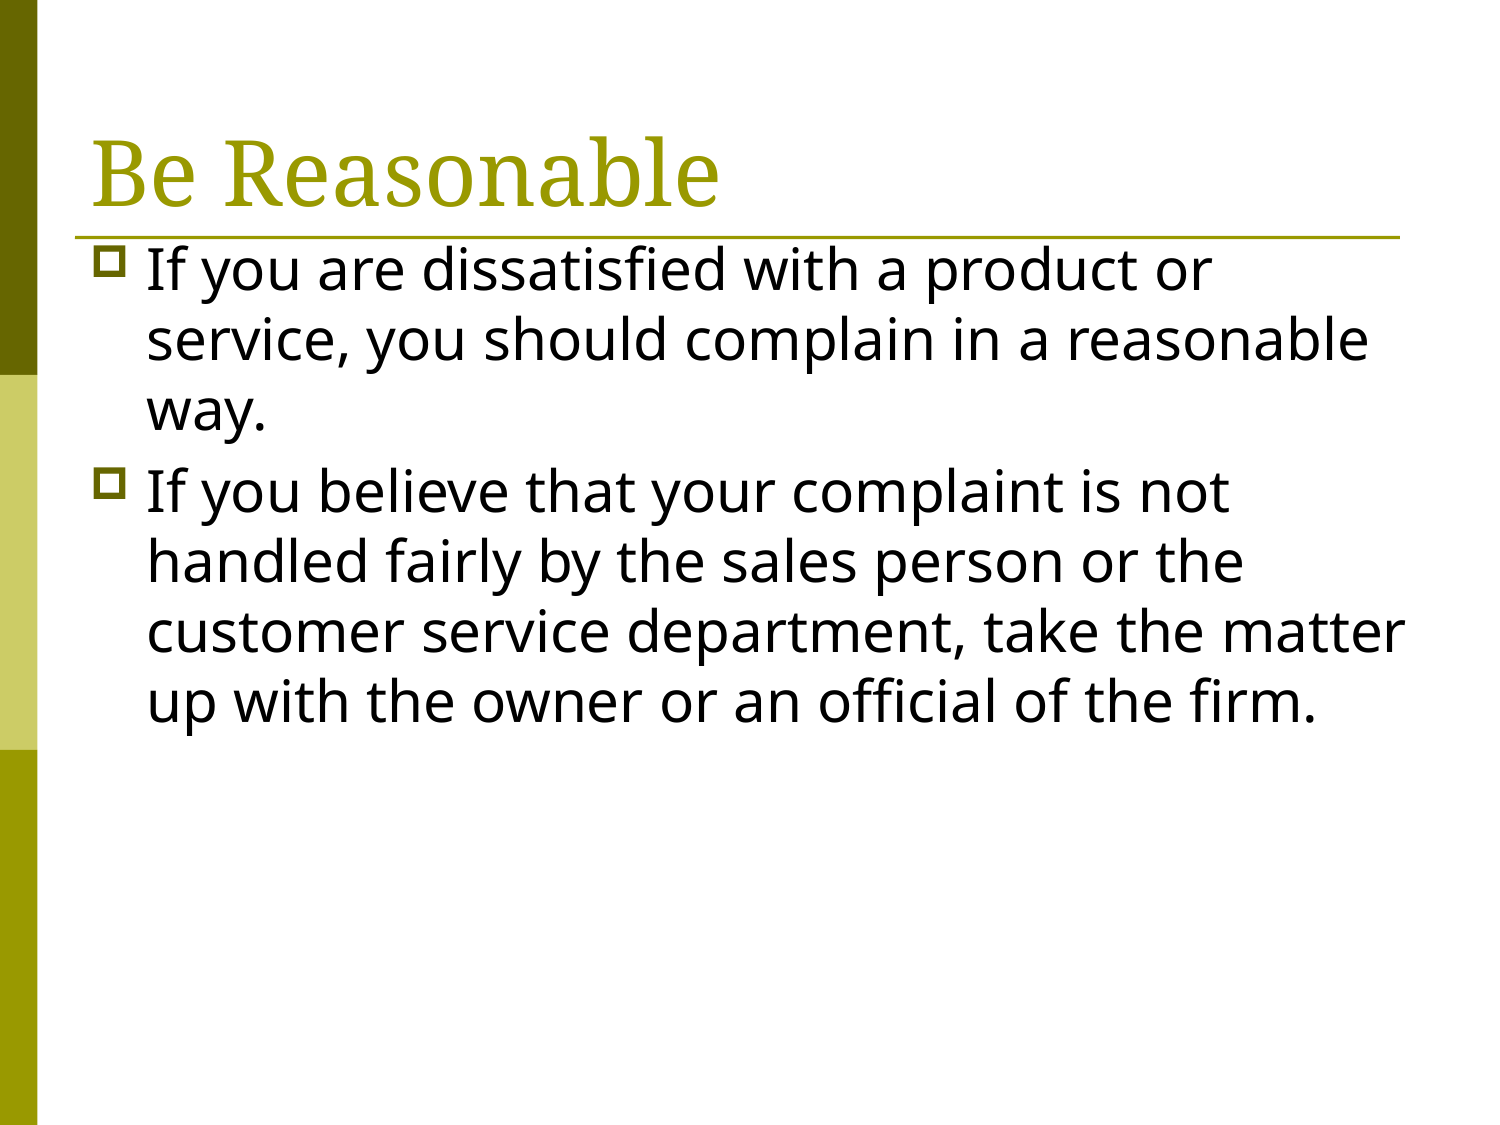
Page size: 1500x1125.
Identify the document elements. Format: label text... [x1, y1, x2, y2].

title Be Reasonable [74, 45, 1426, 224]
list If you are dissatisfied with a product or service, you should complain in a reasonable way. If you believe that your complaint is not handled fairly by the sales person or the customer service department, take the matter up with the owner or an official of the firm. [74, 224, 1426, 1006]
